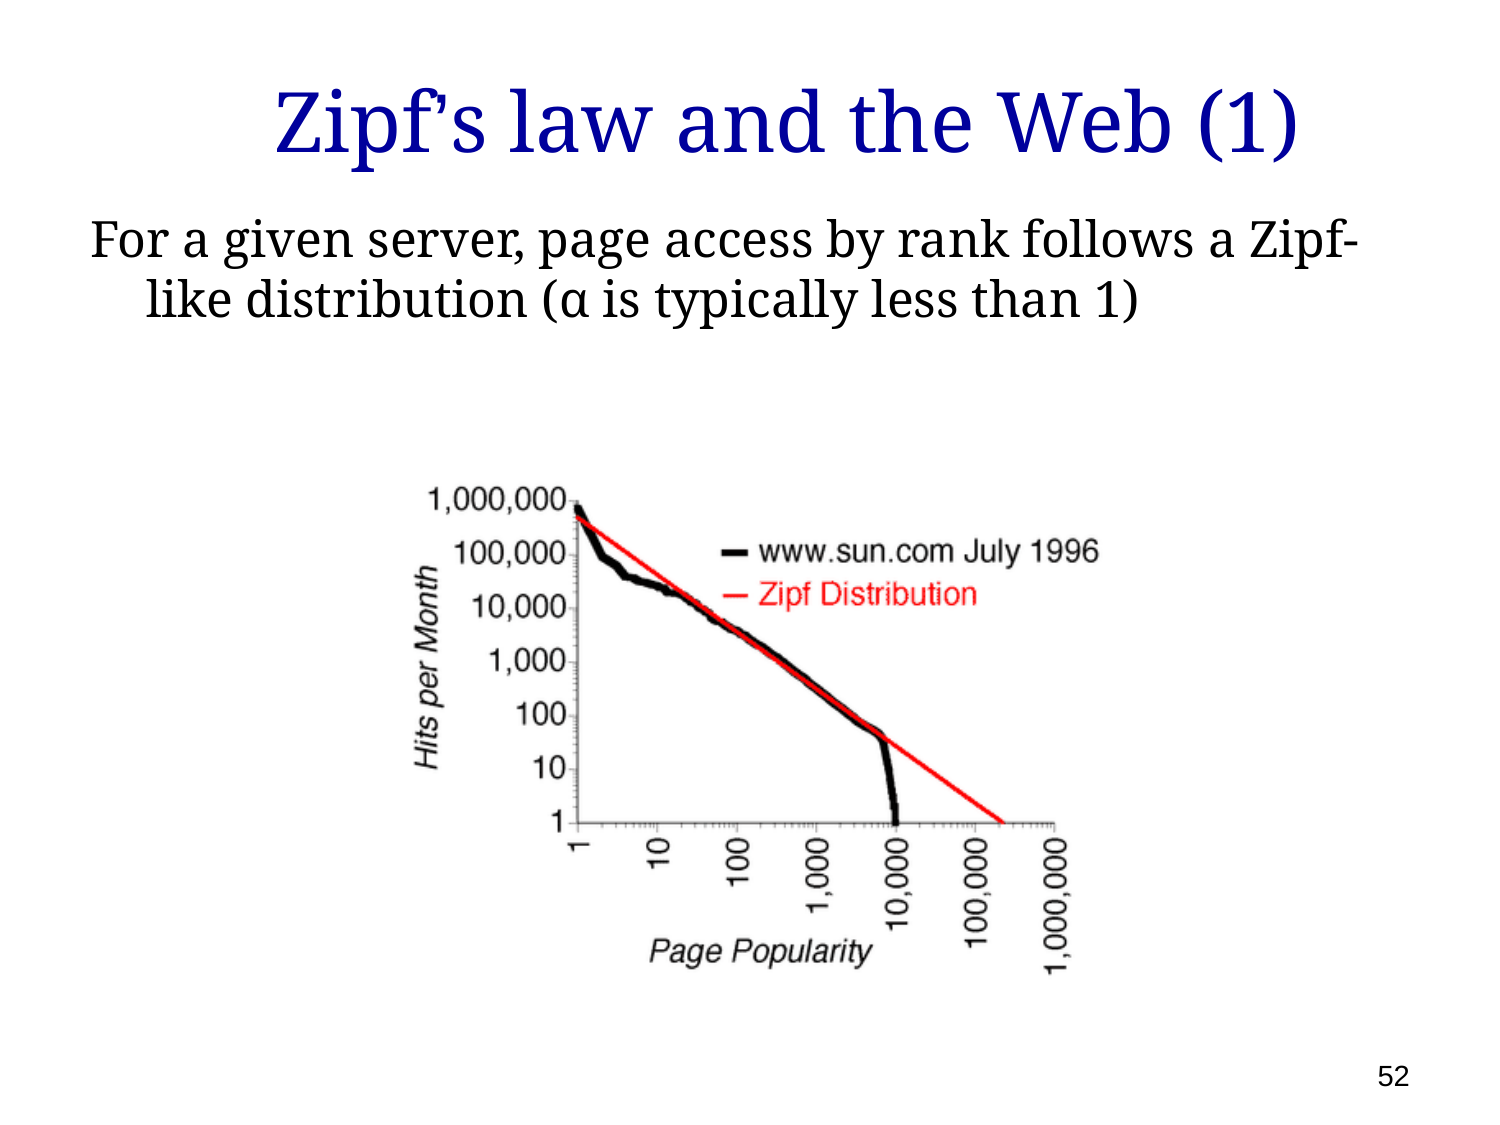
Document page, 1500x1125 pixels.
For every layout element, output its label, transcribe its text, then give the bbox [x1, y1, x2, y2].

title Zipf’s law and the Web (1) [149, 24, 1426, 199]
list For a given server, page access by rank follows a Zipf-like distribution (α is typically less than 1) [74, 199, 1426, 551]
slide_number 52 [1112, 1024, 1426, 1101]
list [412, 474, 1111, 981]
